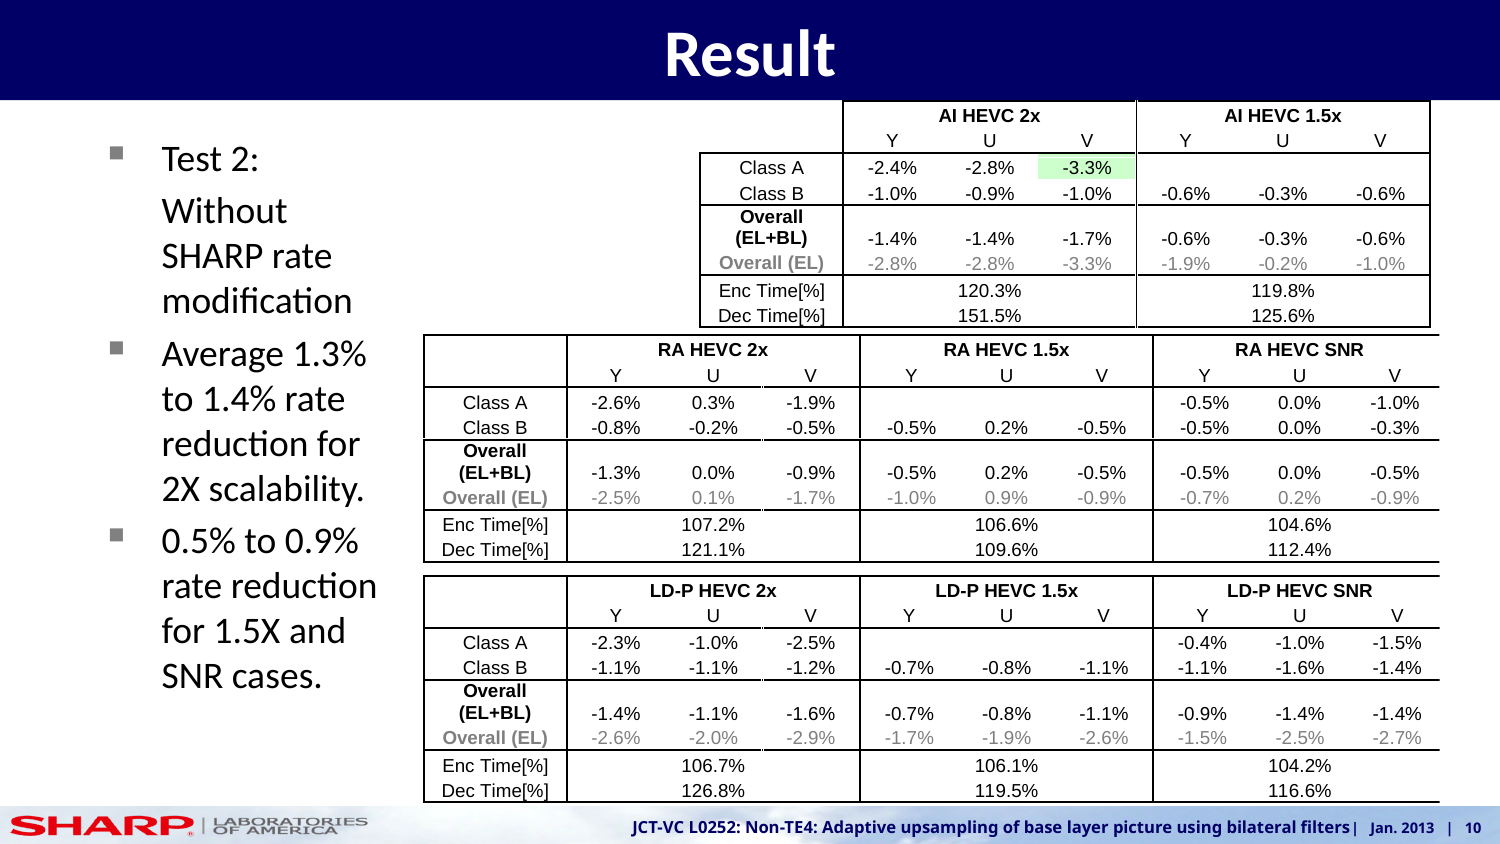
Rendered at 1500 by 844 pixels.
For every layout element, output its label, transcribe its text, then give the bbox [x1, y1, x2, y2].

picture [0, 99, 1500, 844]
title Result [17, 0, 1484, 101]
list Test 2: Without SHARP rate modification Average 1.3% to 1.4% rate reduction for 2X scalability. 0.5% to 0.9% rate reduction for 1.5X and SNR cases. [93, 126, 400, 756]
